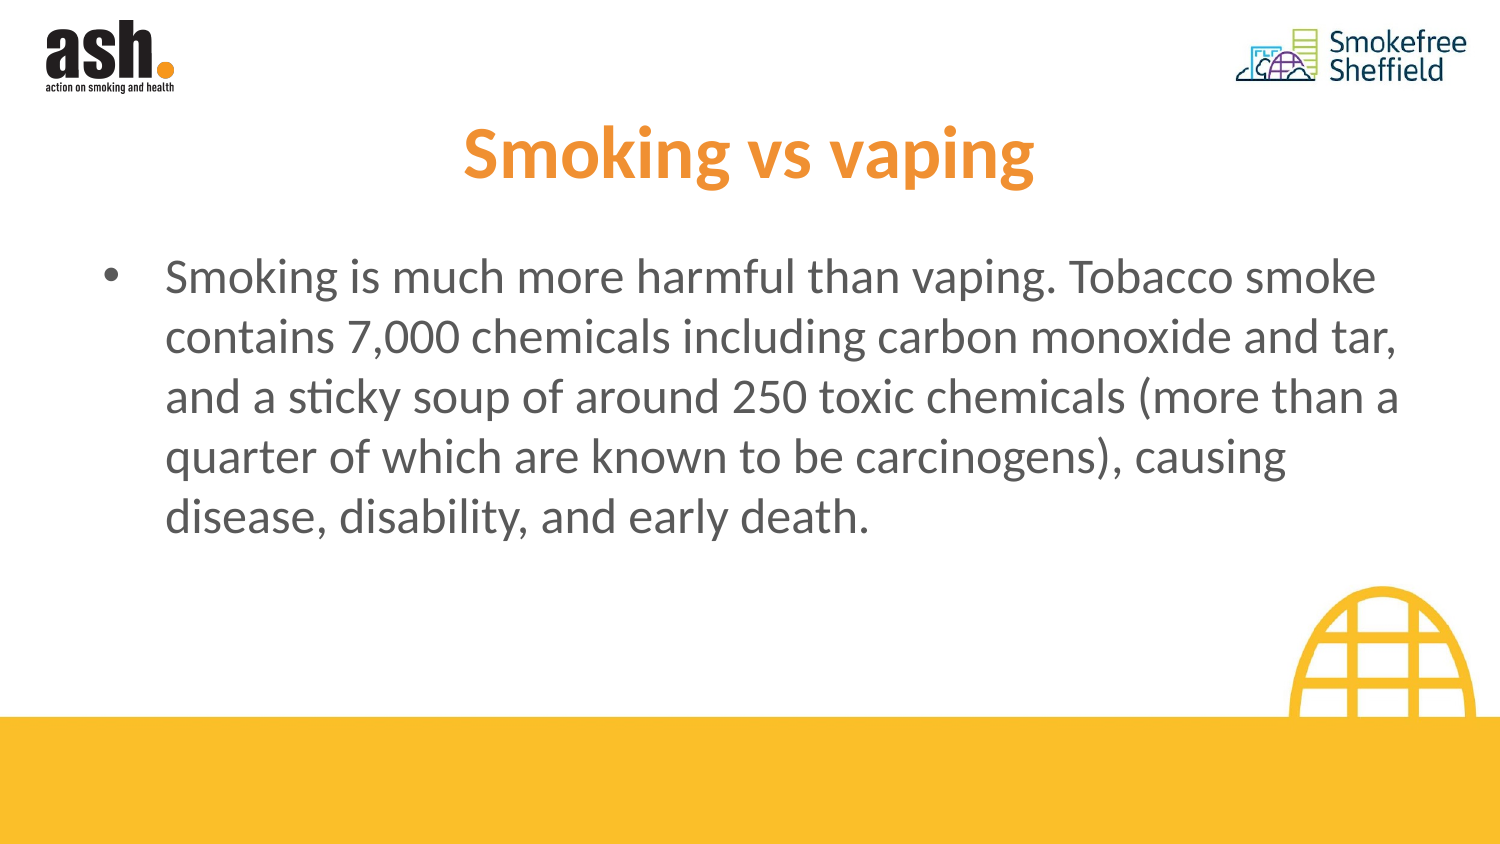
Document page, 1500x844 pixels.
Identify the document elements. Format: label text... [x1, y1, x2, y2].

list Smoking is much more harmful than vaping. Tobacco smoke contains 7,000 chemicals including carbon monoxide and tar, and a sticky soup of around 250 toxic chemicals (more than a quarter of which are known to be carcinogens), causing disease, disability, and early death. [75, 236, 1425, 709]
picture [0, 0, 1500, 844]
title Smoking vs vaping [75, 78, 1425, 220]
